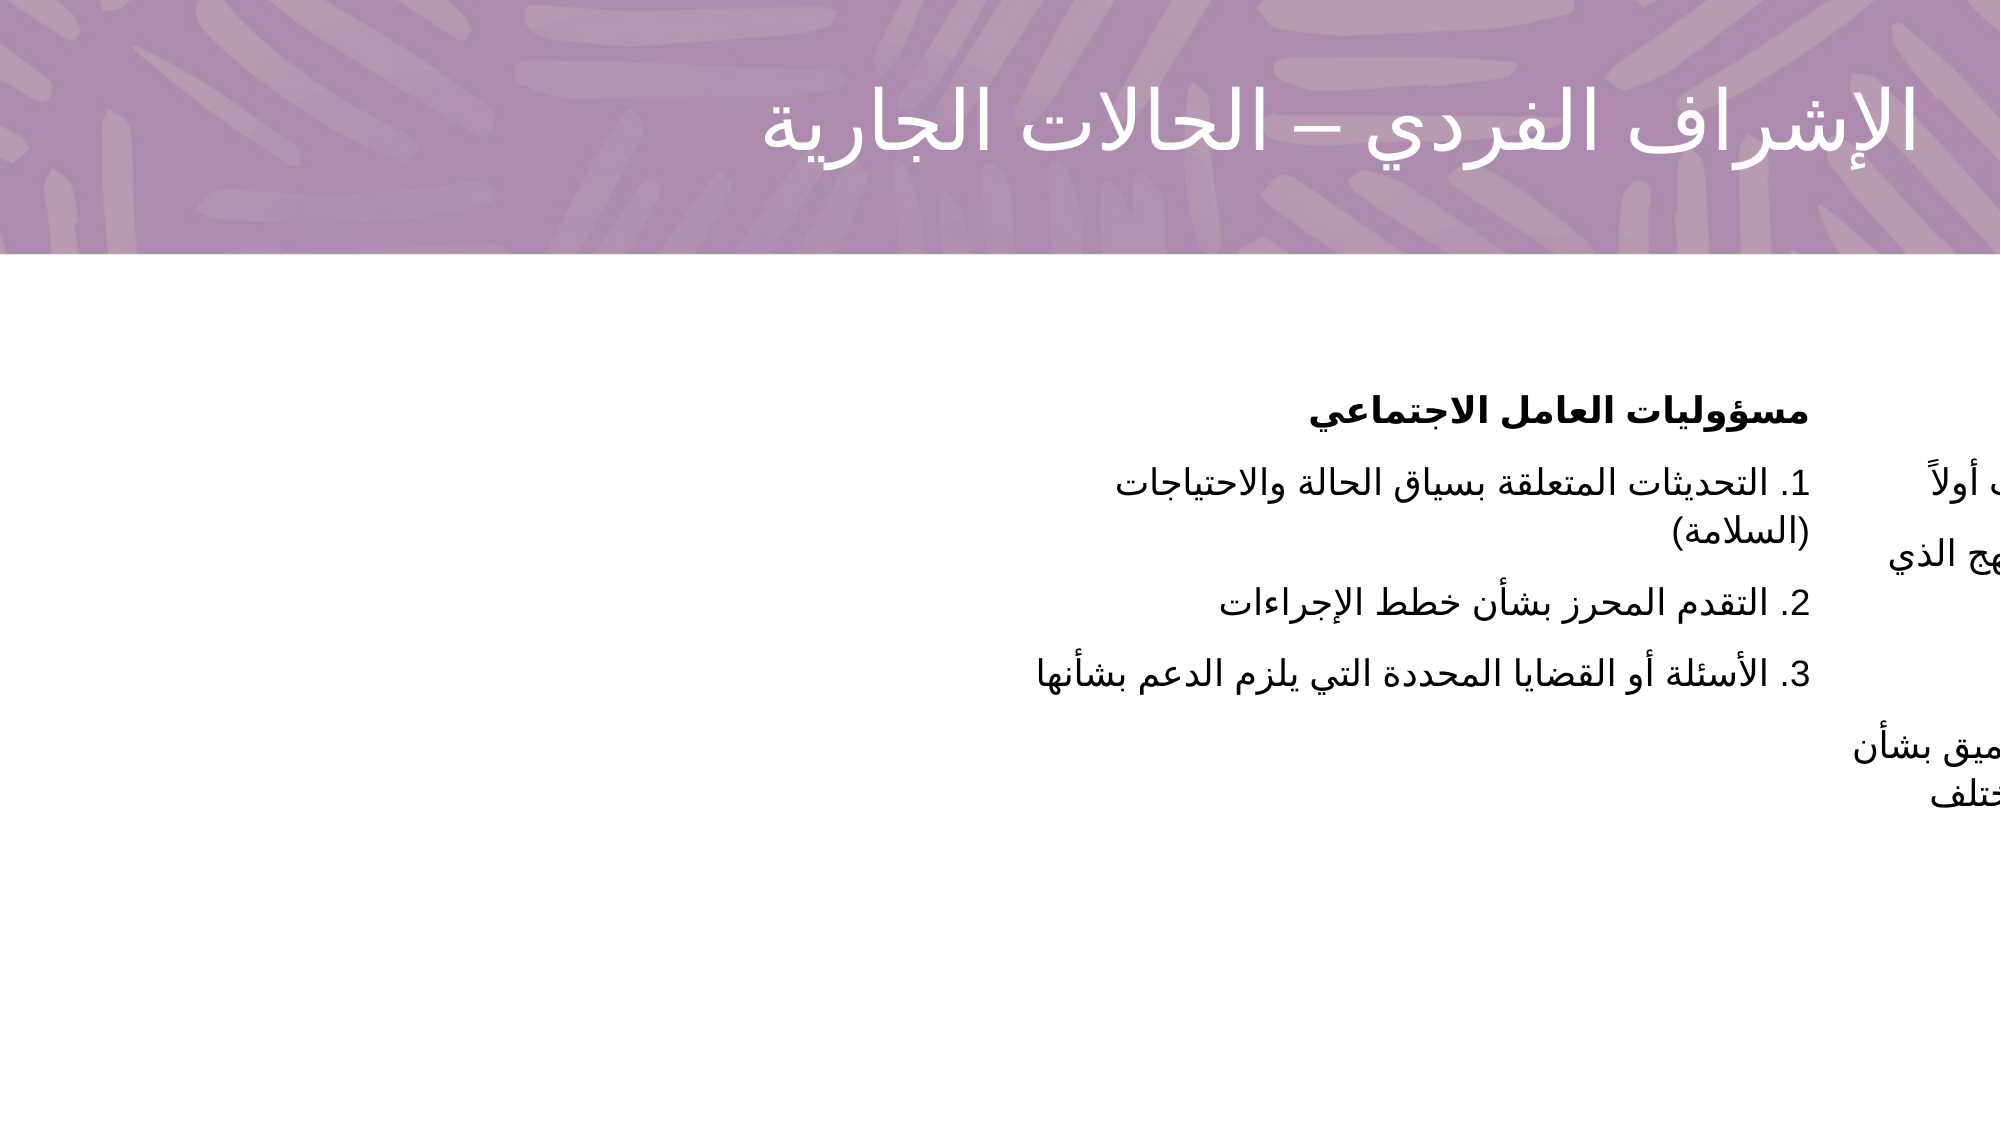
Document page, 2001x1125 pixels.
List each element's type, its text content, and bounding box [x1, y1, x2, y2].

list مسؤوليات العامل الاجتماعي 1. التحديثات المتعلقة بسياق الحالة والاحتياجات (السلامة) 2. التقدم المحرز بشأن خطط الإجراءات 3. الأسئلة أو القضايا المحددة التي يلزم الدعم بشأنها مسؤوليات المشرف 1. إعطاءالعاملة الاجتماعية فرصة للتحدث أولاً 2. مطالبةالعاملة الاجتماعية بلعب دور النهج الذي تتبعه 3. تقديم تعقيبات ملموسة 4. حث العاملة الاجتماعيةعلى التفكير العميق بشأن ما الذي كان بمقدورها أن تفعله بشكل مختلف 5. حل المشكلة 6. دعم عملية تحديد الخطوات التالية [235, 374, 1831, 1036]
picture [0, 0, 2000, 1125]
title الإشراف الفردي – الحالات الجارية [61, 33, 1938, 220]
